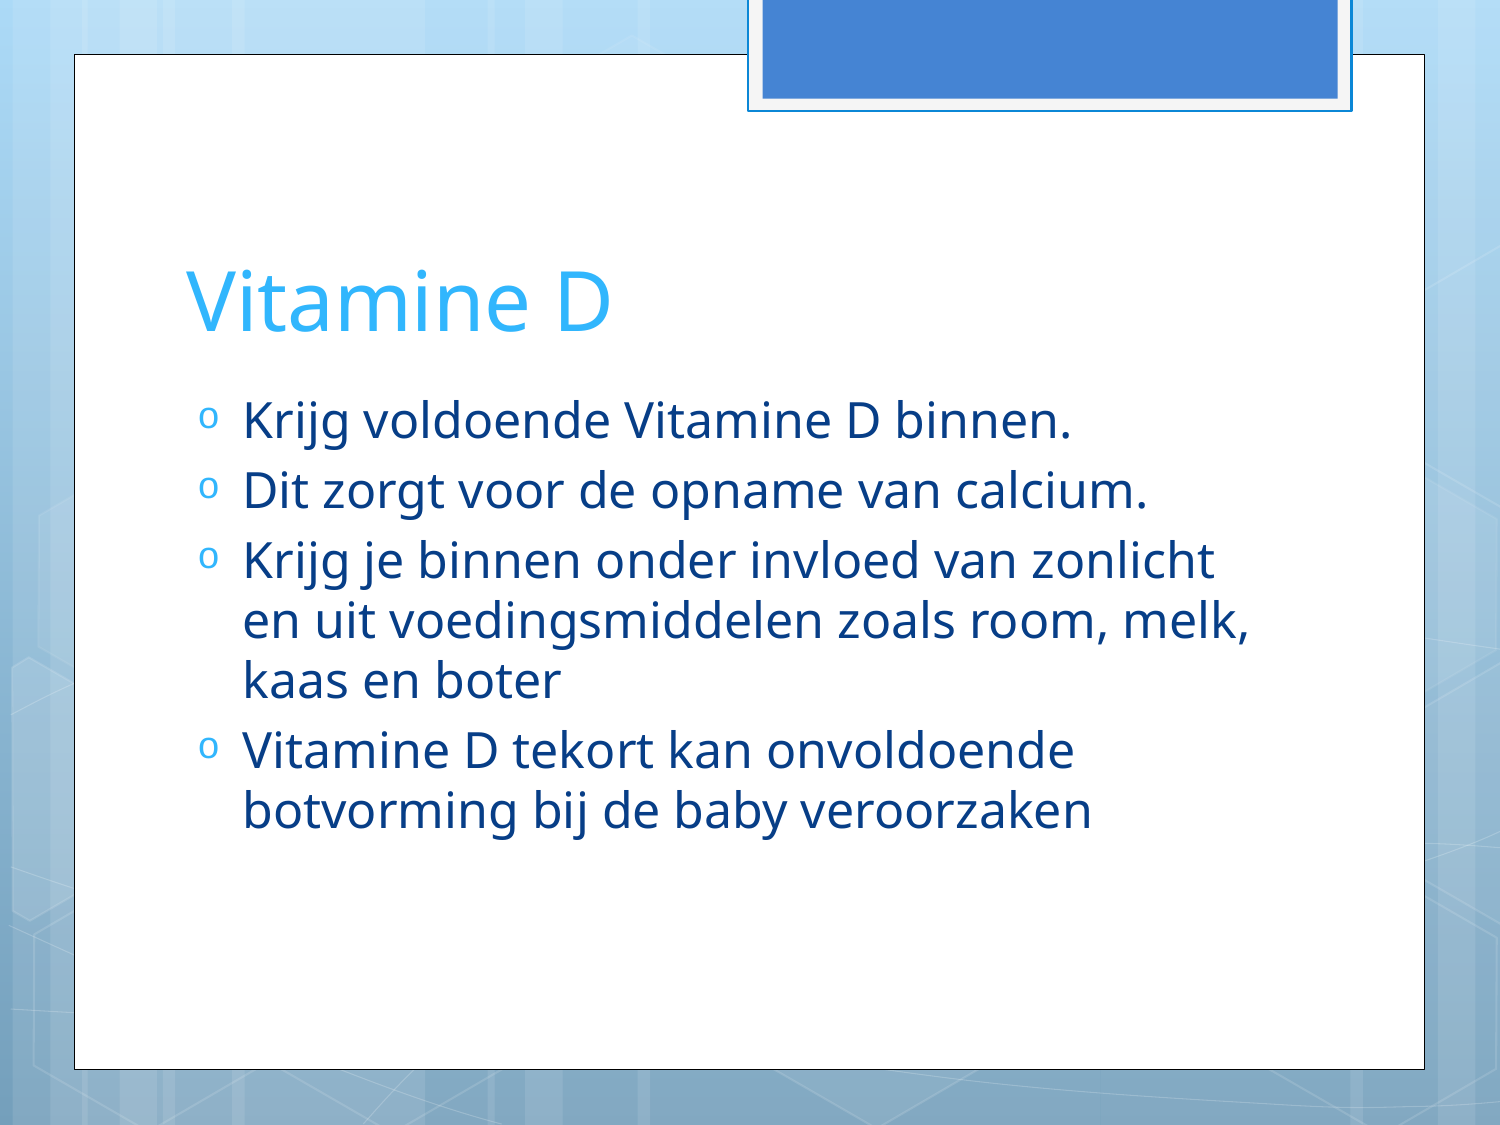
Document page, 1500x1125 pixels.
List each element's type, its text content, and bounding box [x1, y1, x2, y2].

list Krijg voldoende Vitamine D binnen. Dit zorgt voor de opname van calcium. Krijg je binnen onder invloed van zonlicht en uit voedingsmiddelen zoals room, melk, kaas en boter Vitamine D tekort kan onvoldoende botvorming bij de baby veroorzaken [171, 381, 1283, 957]
title Vitamine D [171, 168, 1324, 357]
